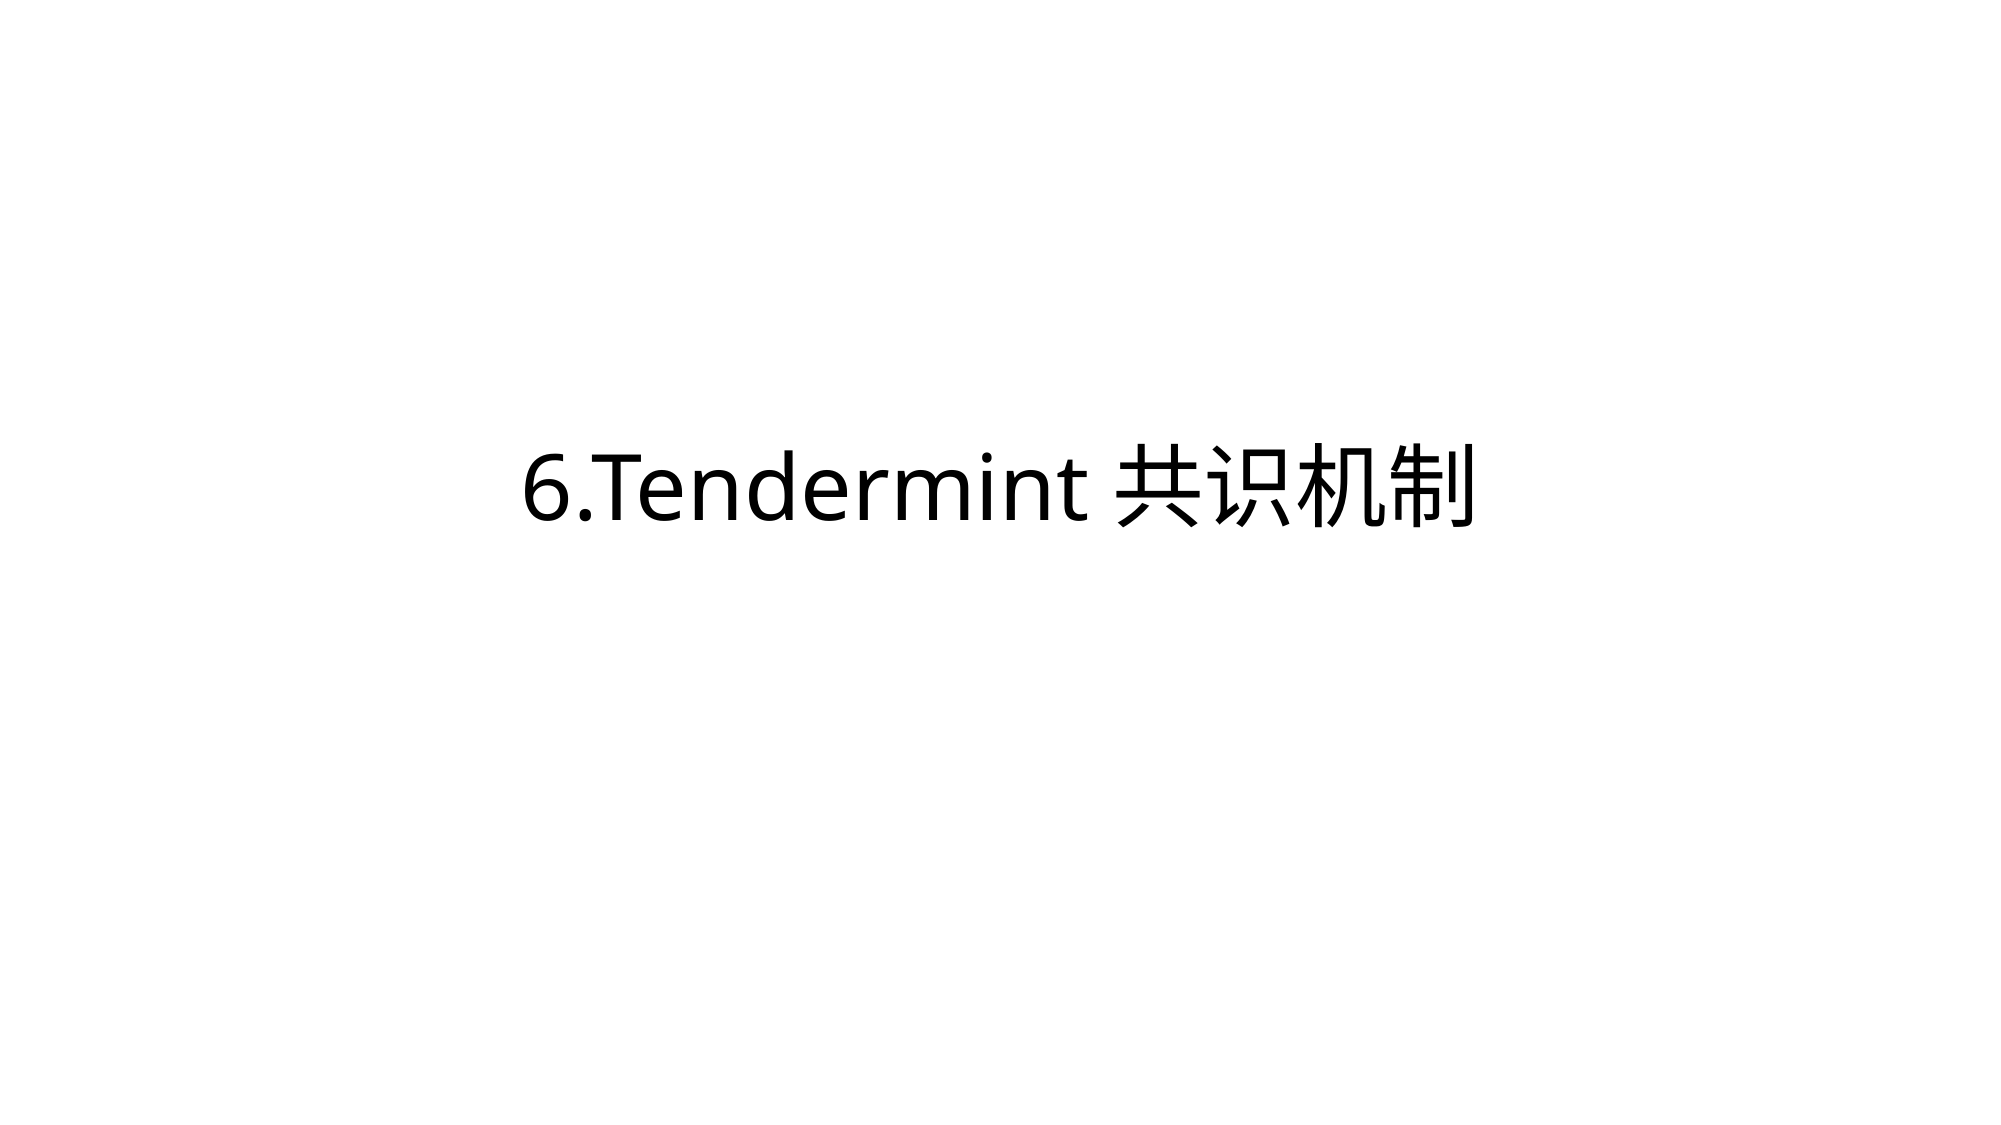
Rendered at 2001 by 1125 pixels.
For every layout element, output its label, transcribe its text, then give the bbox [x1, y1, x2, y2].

title 6.Tendermint共识机制 [428, 382, 1572, 600]
